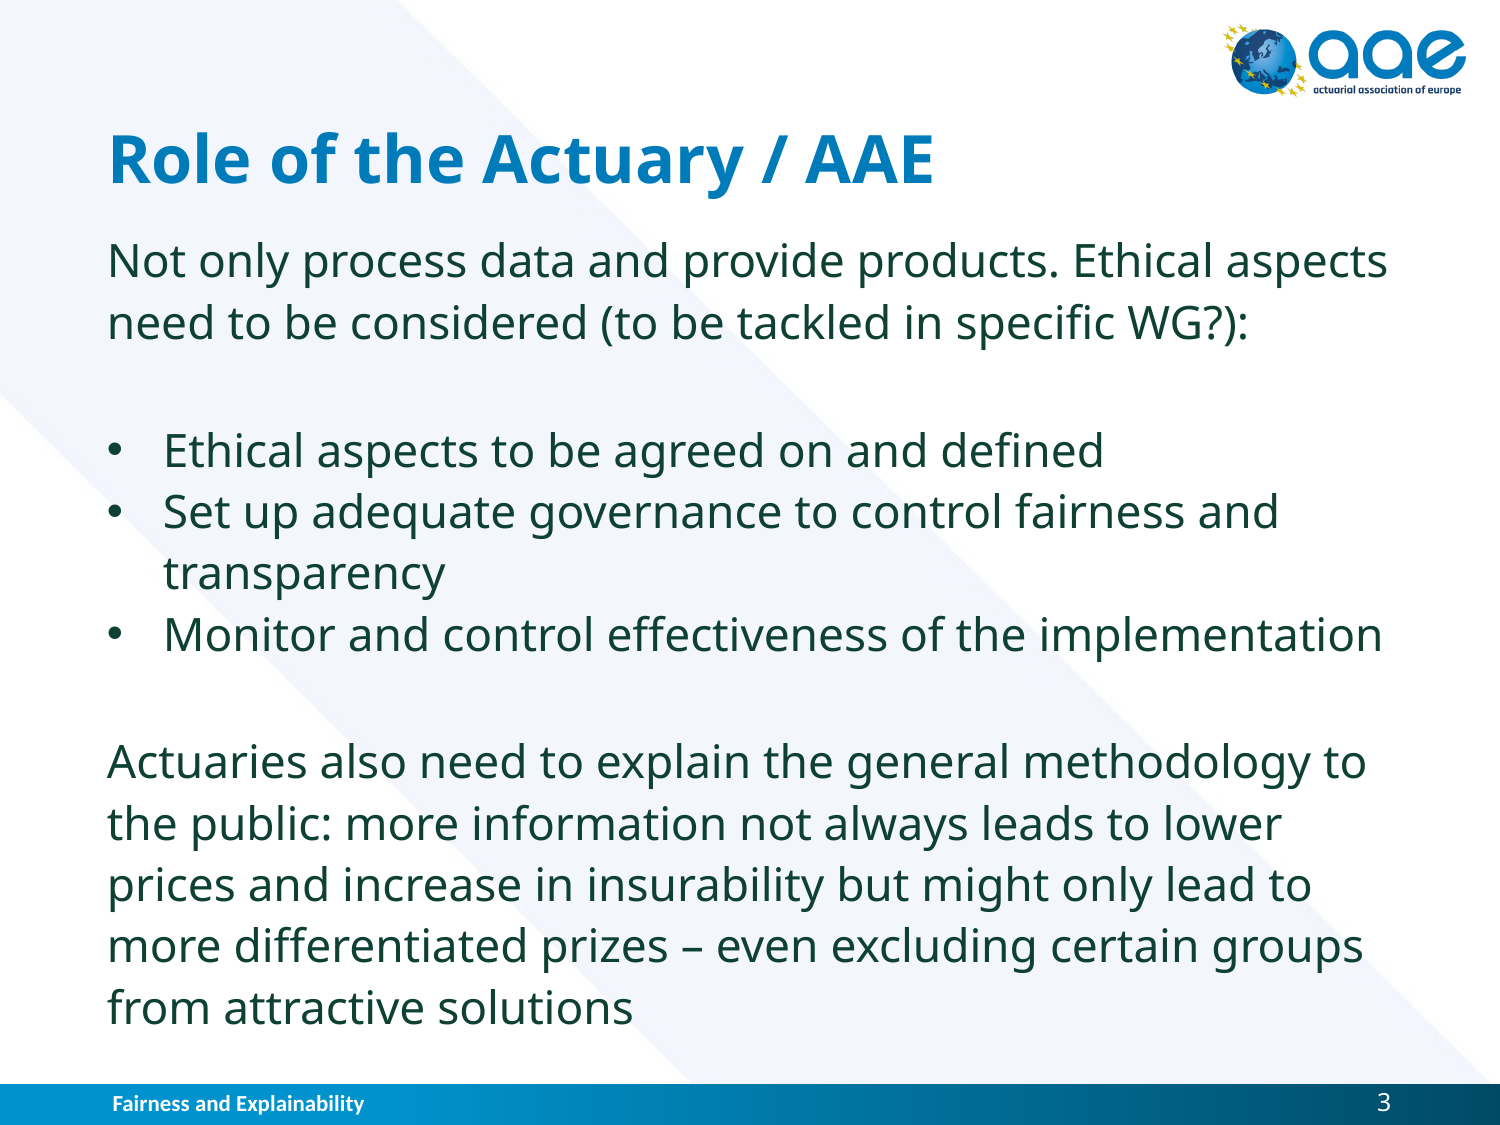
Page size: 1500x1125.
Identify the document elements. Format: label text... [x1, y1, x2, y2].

slide_number 3 [1102, 1084, 1392, 1125]
list Not only process data and provide products. Ethical aspects need to be considered (to be tackled in specific WG?): Ethical aspects to be agreed on and defined Set up adequate governance to control fairness and transparency Monitor and control effectiveness of the implementation Actuaries also need to explain the general methodology to the public: more information not always leads to lower prices and increase in insurability but might only lead to more differentiated prizes – even excluding certain groups from attractive solutions [106, 225, 1392, 1053]
footer Fairness and Explainability [112, 1084, 607, 1125]
picture [0, 0, 1500, 1083]
title Role of the Actuary / AAE [107, 117, 1392, 224]
